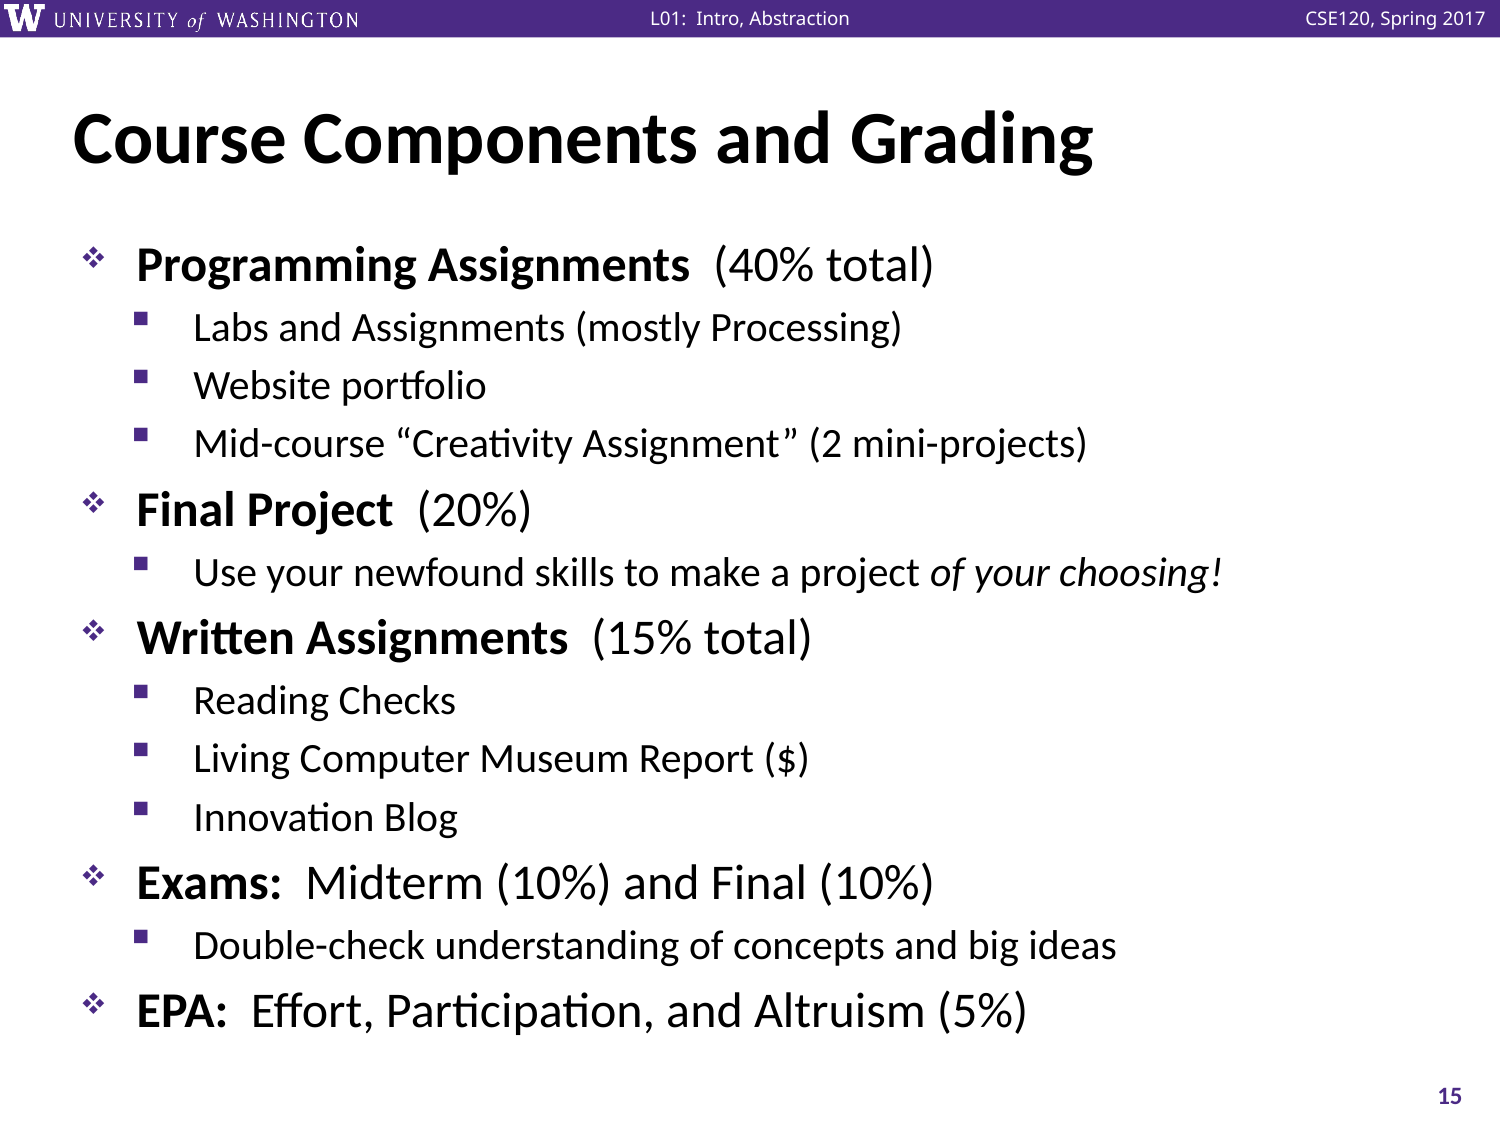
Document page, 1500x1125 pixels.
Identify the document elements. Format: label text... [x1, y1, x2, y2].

picture [4, 4, 358, 32]
list Programming Assignments (40% total) Labs and Assignments (mostly Processing) Website portfolio Mid-course “Creativity Assignment” (2 mini-projects) Final Project (20%) Use your newfound skills to make a project of your choosing! Written Assignments (15% total) Reading Checks Living Computer Museum Report ($) Innovation Blog Exams: Midterm (10%) and Final (10%) Double-check understanding of concepts and big ideas EPA: Effort, Participation, and Altruism (5%) [64, 223, 1438, 1040]
title Course Components and Grading [58, 71, 1438, 197]
slide_number 15 [1400, 1065, 1500, 1125]
